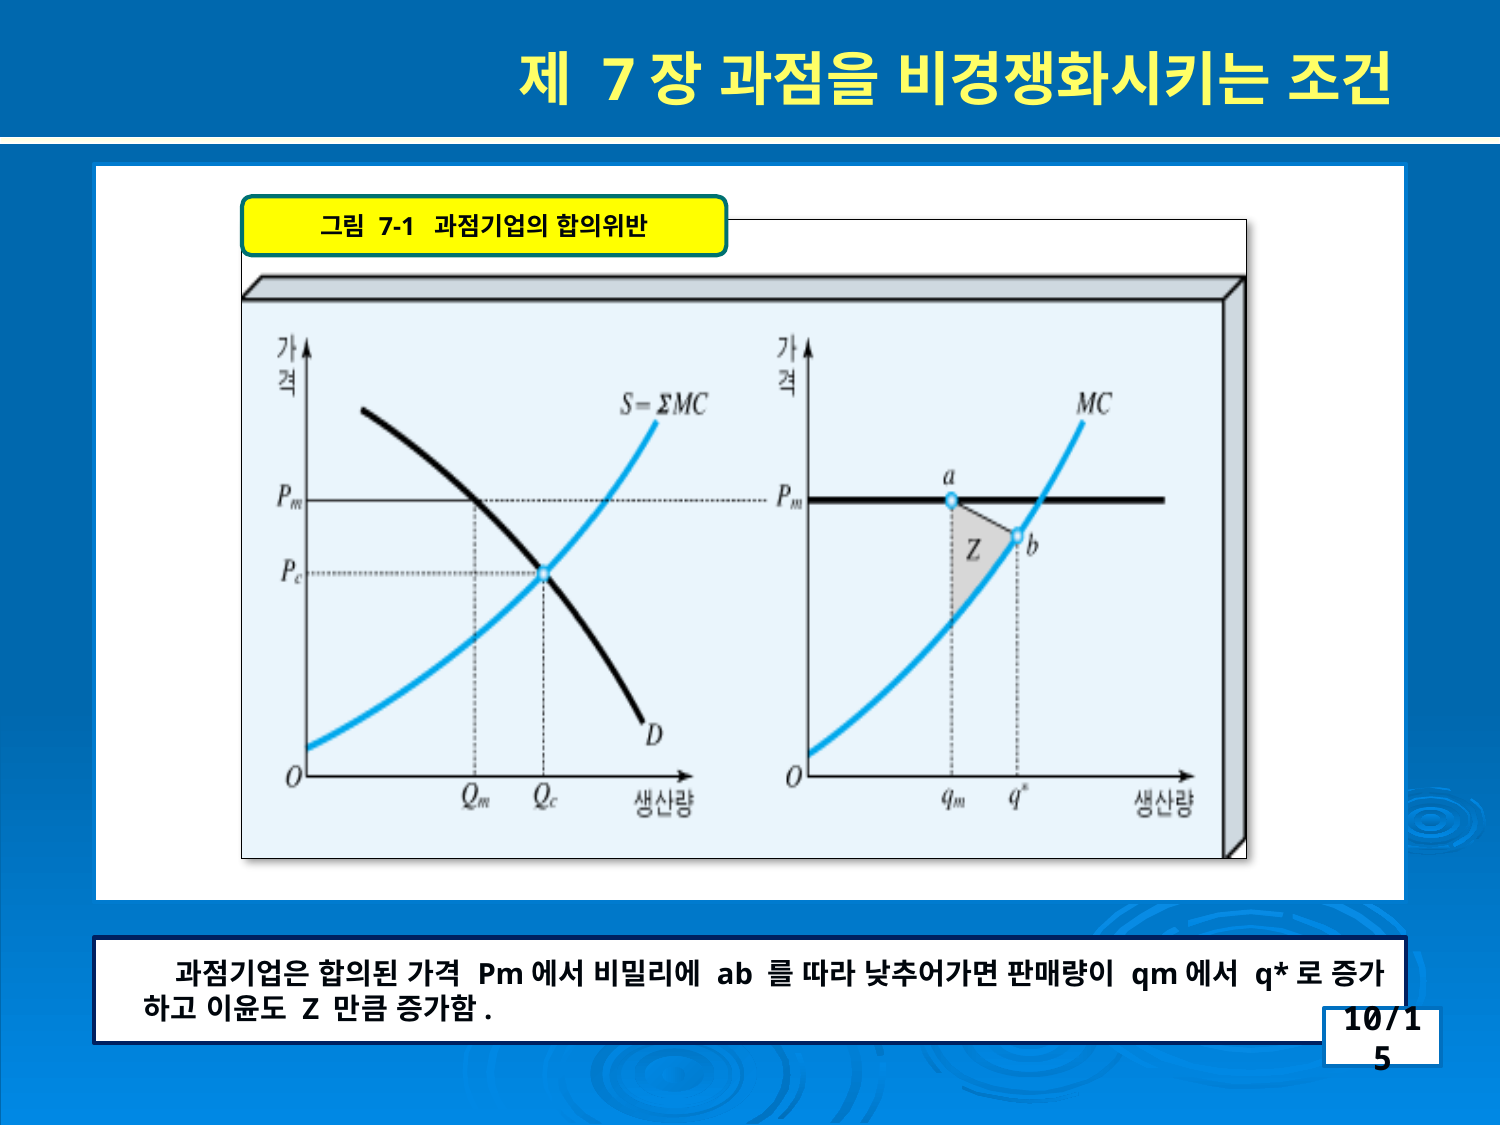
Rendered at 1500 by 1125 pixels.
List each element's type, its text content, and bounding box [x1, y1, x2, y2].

text_box 과점기업은 합의된 가격 Pm에서 비밀리에 ab 를 따라 낮추어가면 판매량이 qm에서 q*로 증가 하고 이윤도 Z 만큼 증가함. [92, 935, 1408, 1045]
text_box [0, 137, 1500, 144]
picture [241, 219, 1247, 858]
text_box [92, 162, 1408, 904]
text_box 그림 7-1 과점기업의 합의위반 [239, 194, 729, 220]
text_box 제 7장 과점을 비경쟁화시키는 조건 [503, 35, 1477, 120]
text_box 10/15 [1322, 1006, 1443, 1068]
